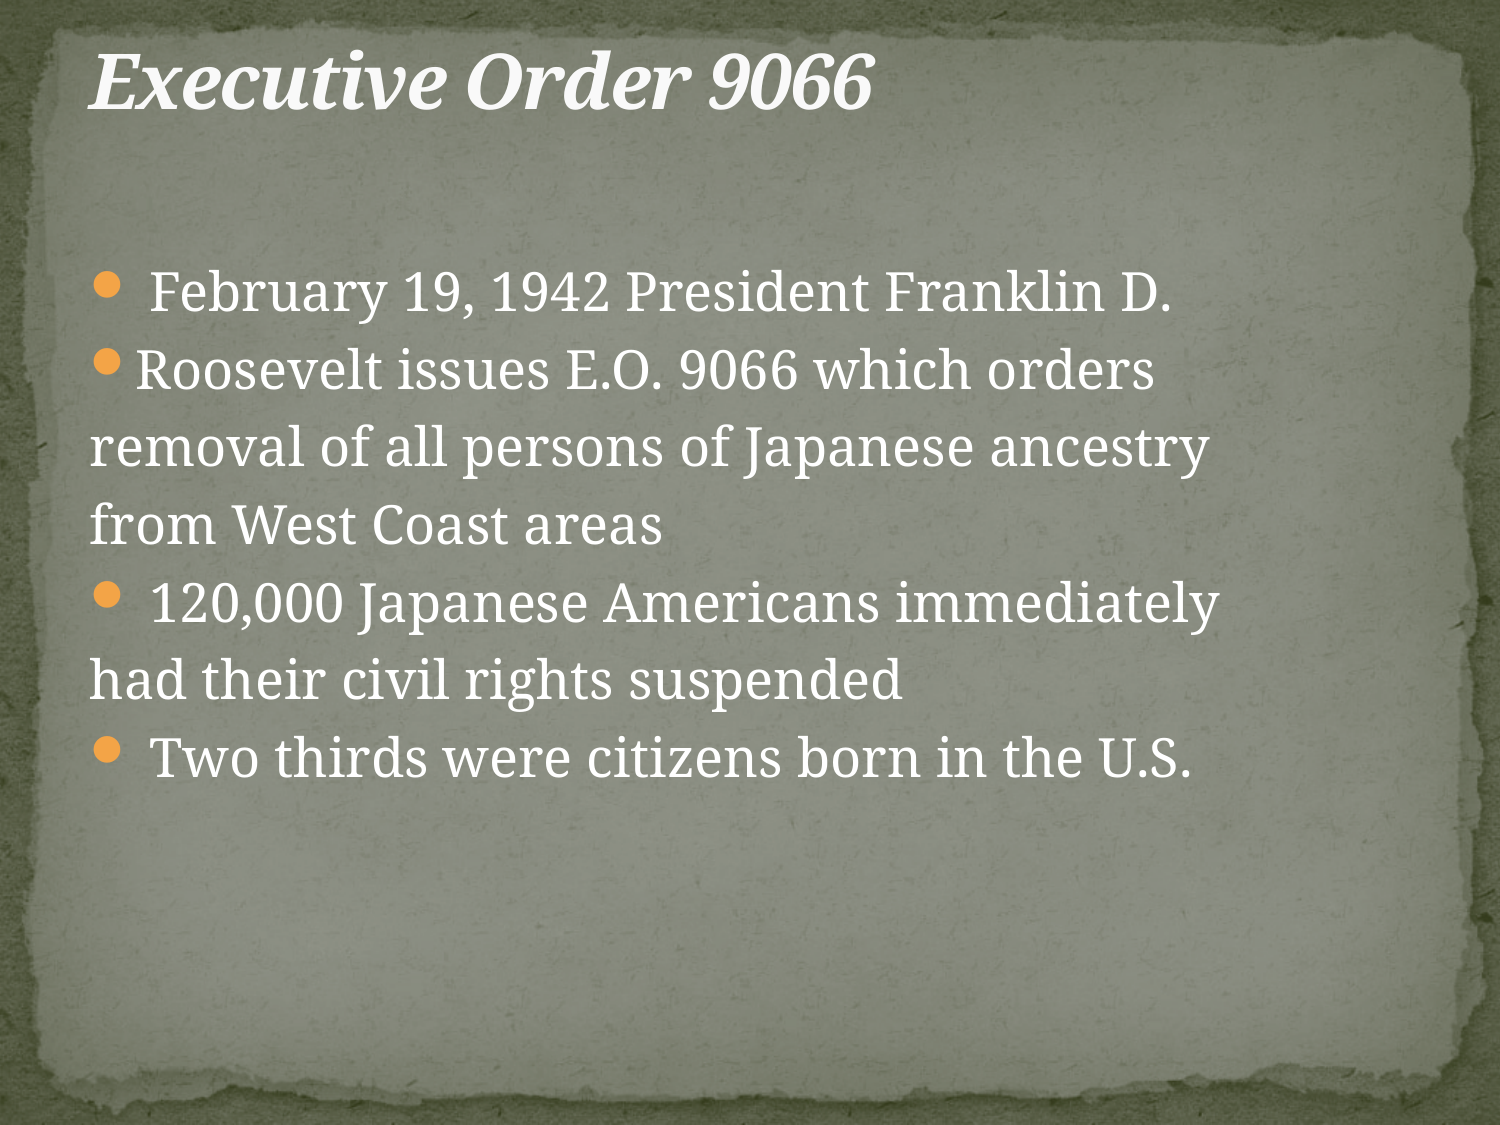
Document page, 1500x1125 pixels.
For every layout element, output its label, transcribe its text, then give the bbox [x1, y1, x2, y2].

title Executive Order 9066 [74, 24, 1425, 225]
list February 19, 1942 President Franklin D. Roosevelt issues E.O. 9066 which orders removal of all persons of Japanese ancestry from West Coast areas 120,000 Japanese Americans immediately had their civil rights suspended Two thirds were citizens born in the U.S. [75, 249, 1425, 1000]
